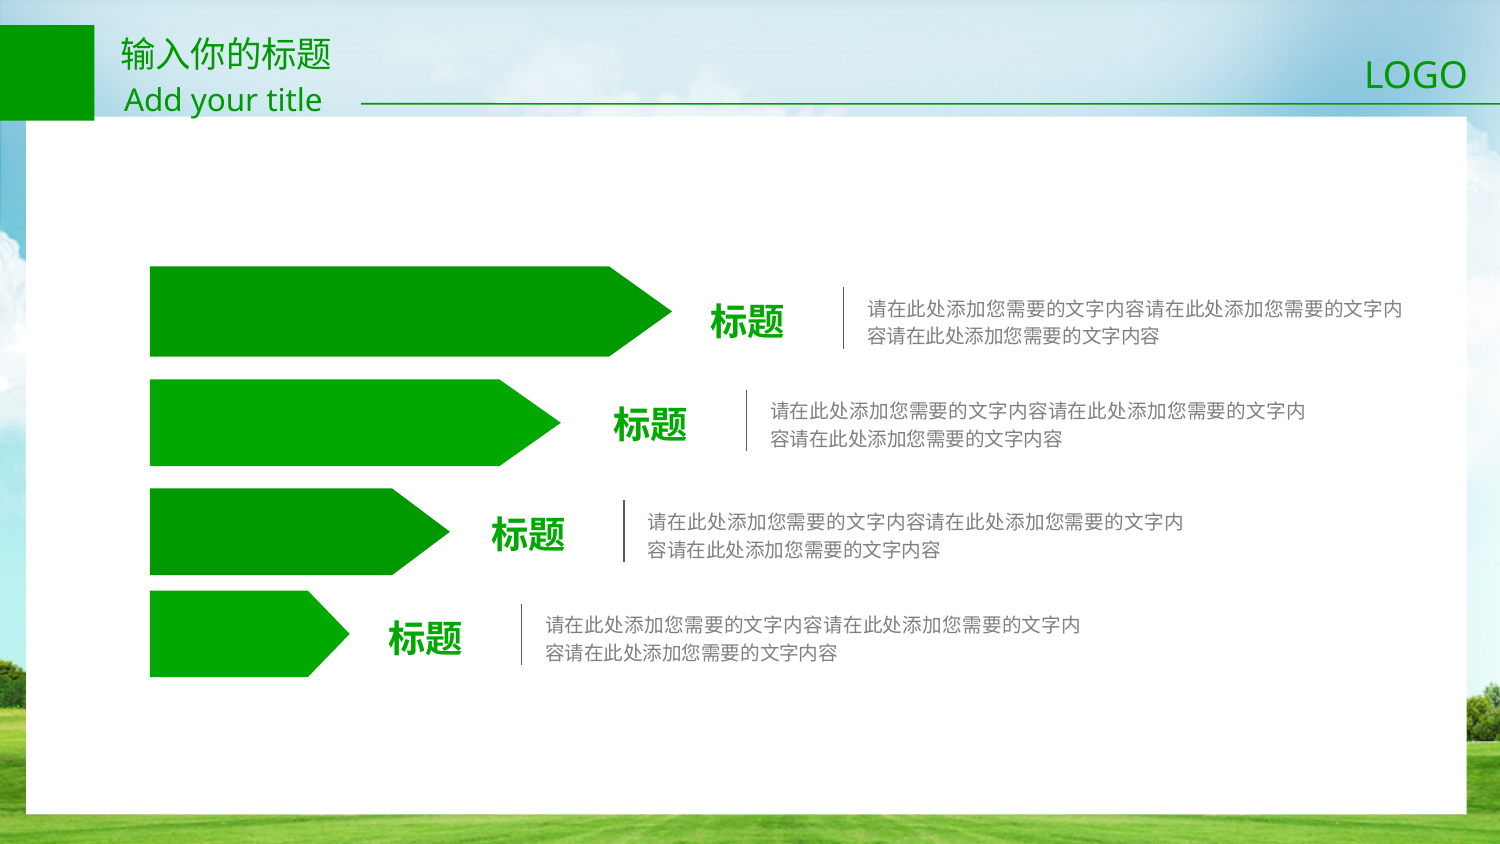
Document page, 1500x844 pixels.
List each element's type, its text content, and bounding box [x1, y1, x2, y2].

text_box 标题 [670, 291, 825, 351]
picture [0, 0, 1500, 844]
text_box 请在此处添加您需要的文字内容请在此处添加您需要的文字内容请在此处添加您需要的文字内容 [867, 292, 1403, 348]
text_box 请在此处添加您需要的文字内容请在此处添加您需要的文字内容请在此处添加您需要的文字内容 [770, 395, 1306, 451]
text_box [149, 590, 350, 678]
text_box 请在此处添加您需要的文字内容请在此处添加您需要的文字内容请在此处添加您需要的文字内容 [647, 506, 1184, 561]
text_box 标题 [451, 504, 606, 564]
text_box 标题 [573, 393, 728, 454]
text_box [149, 379, 561, 467]
text_box 标题 [348, 607, 503, 667]
text_box [149, 266, 673, 357]
text_box [149, 488, 450, 576]
text_box 请在此处添加您需要的文字内容请在此处添加您需要的文字内容请在此处添加您需要的文字内容 [545, 609, 1081, 665]
